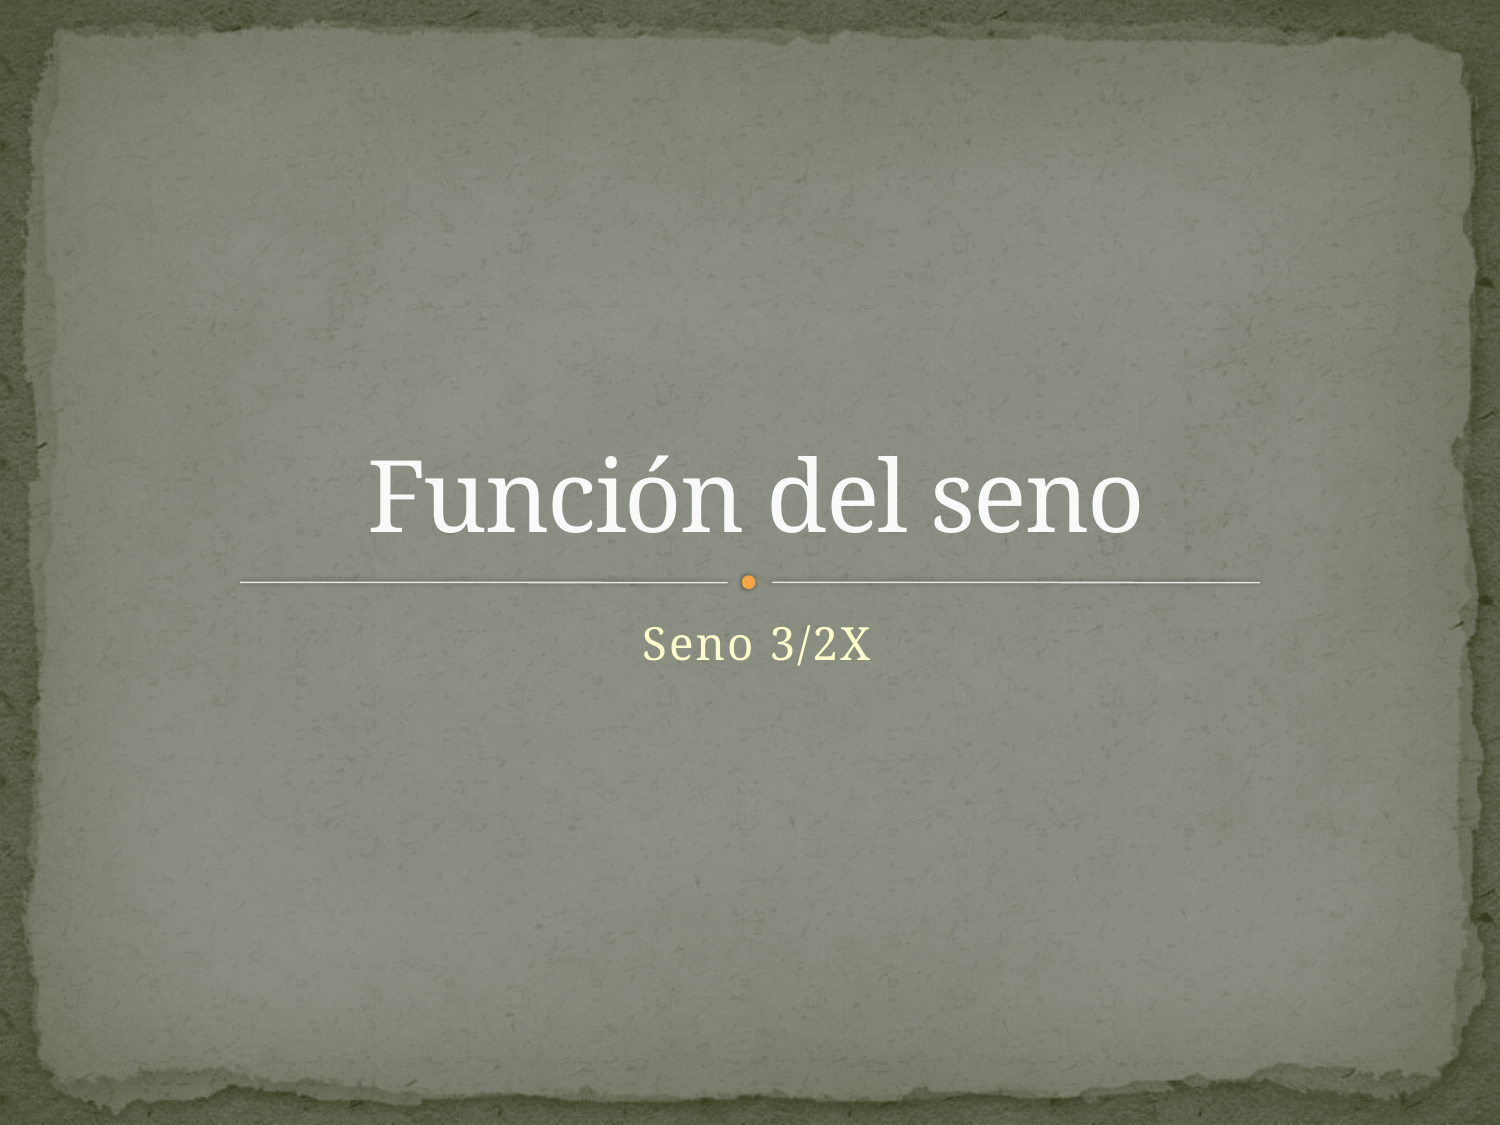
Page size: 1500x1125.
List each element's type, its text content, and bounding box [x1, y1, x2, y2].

subtitle Seno 3/2X [75, 606, 1438, 795]
title Función del seno [74, 235, 1438, 561]
